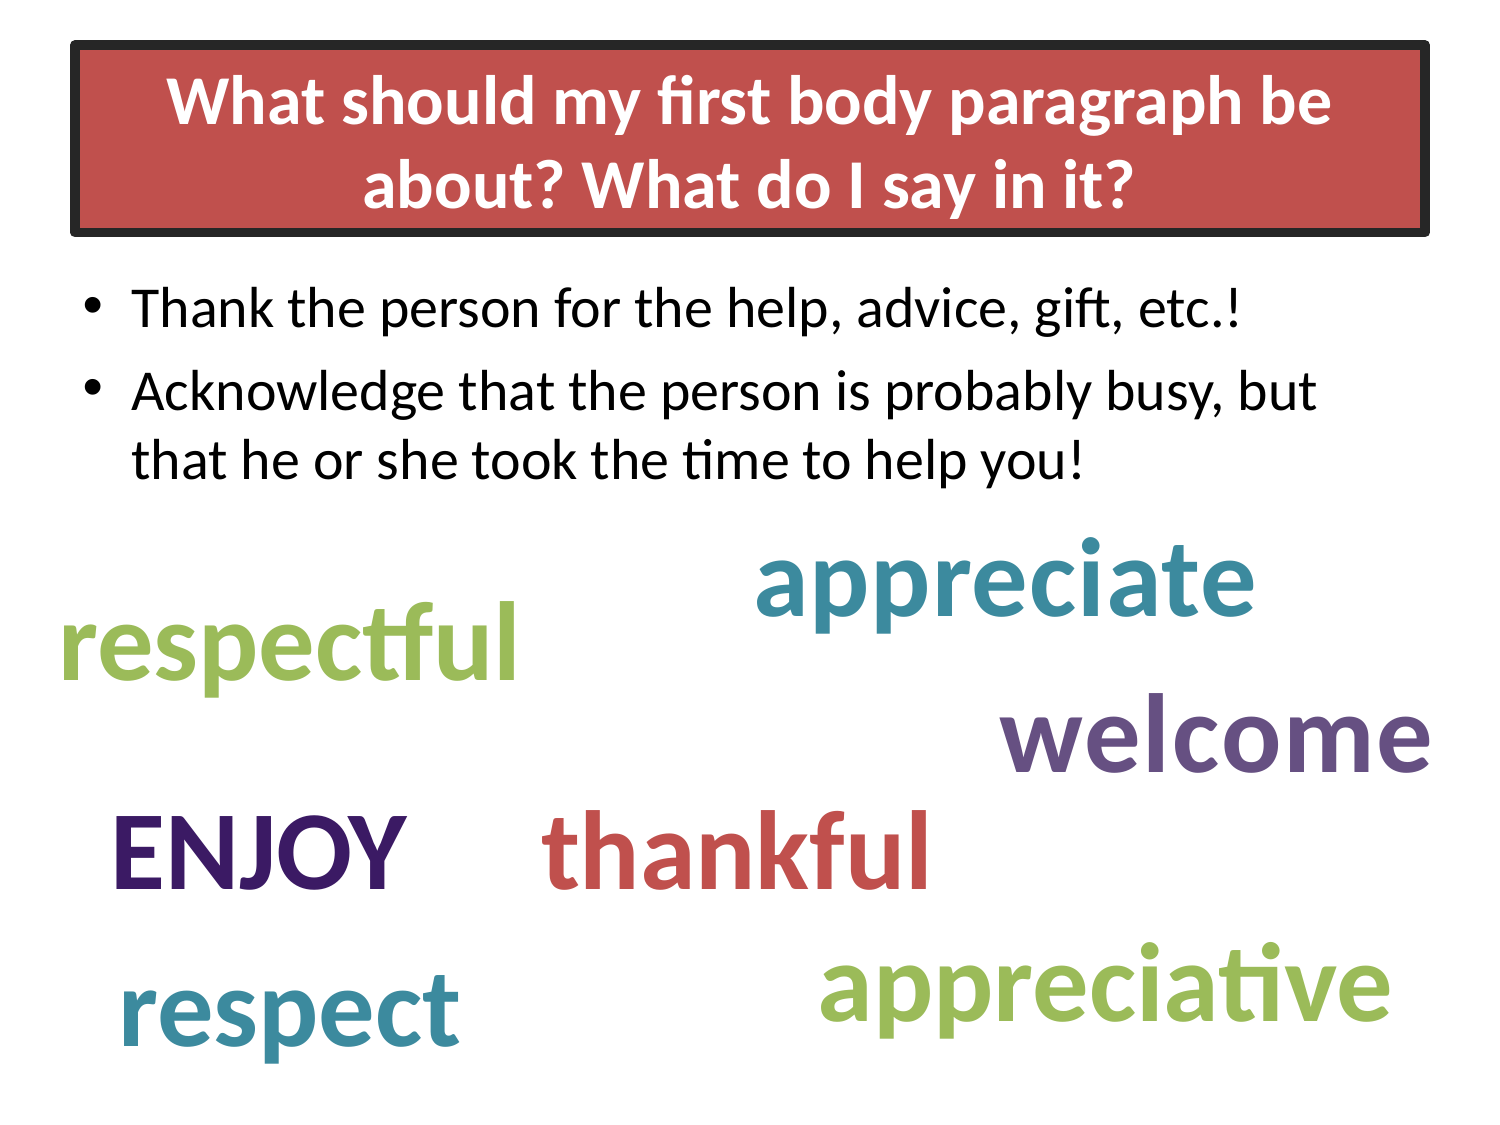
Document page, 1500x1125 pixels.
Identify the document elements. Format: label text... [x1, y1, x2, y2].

text_box thankful [533, 769, 941, 920]
list Thank the person for the help, advice, gift, etc.! Acknowledge that the person is probably busy, but that he or she took the time to help you! [74, 261, 1426, 551]
text_box enjoy [102, 769, 416, 920]
text_box welcome [991, 652, 1443, 803]
text_box respectful [50, 560, 530, 711]
title What should my first body paragraph be about? What do I say in it? [74, 44, 1426, 234]
text_box appreciate [745, 496, 1266, 647]
text_box appreciative [810, 901, 1402, 1052]
text_box respect [110, 927, 470, 1077]
